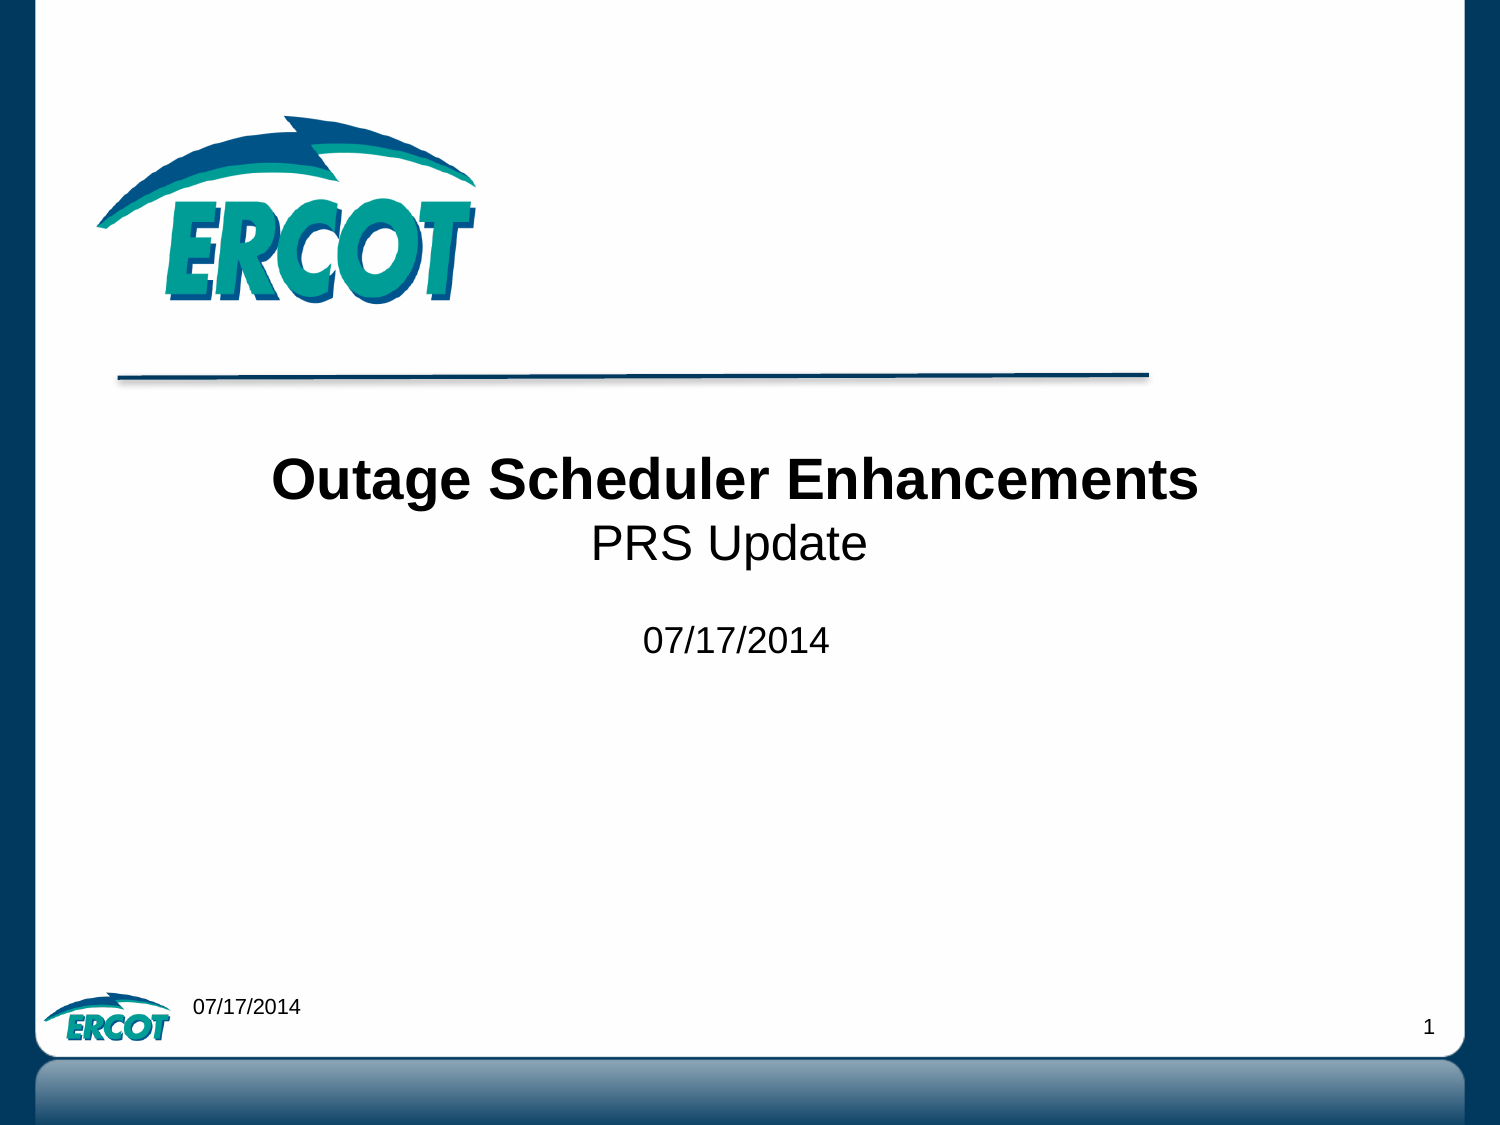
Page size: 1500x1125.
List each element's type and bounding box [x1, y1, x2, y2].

text_box [87, 99, 1356, 671]
picture [35, 0, 1465, 1125]
